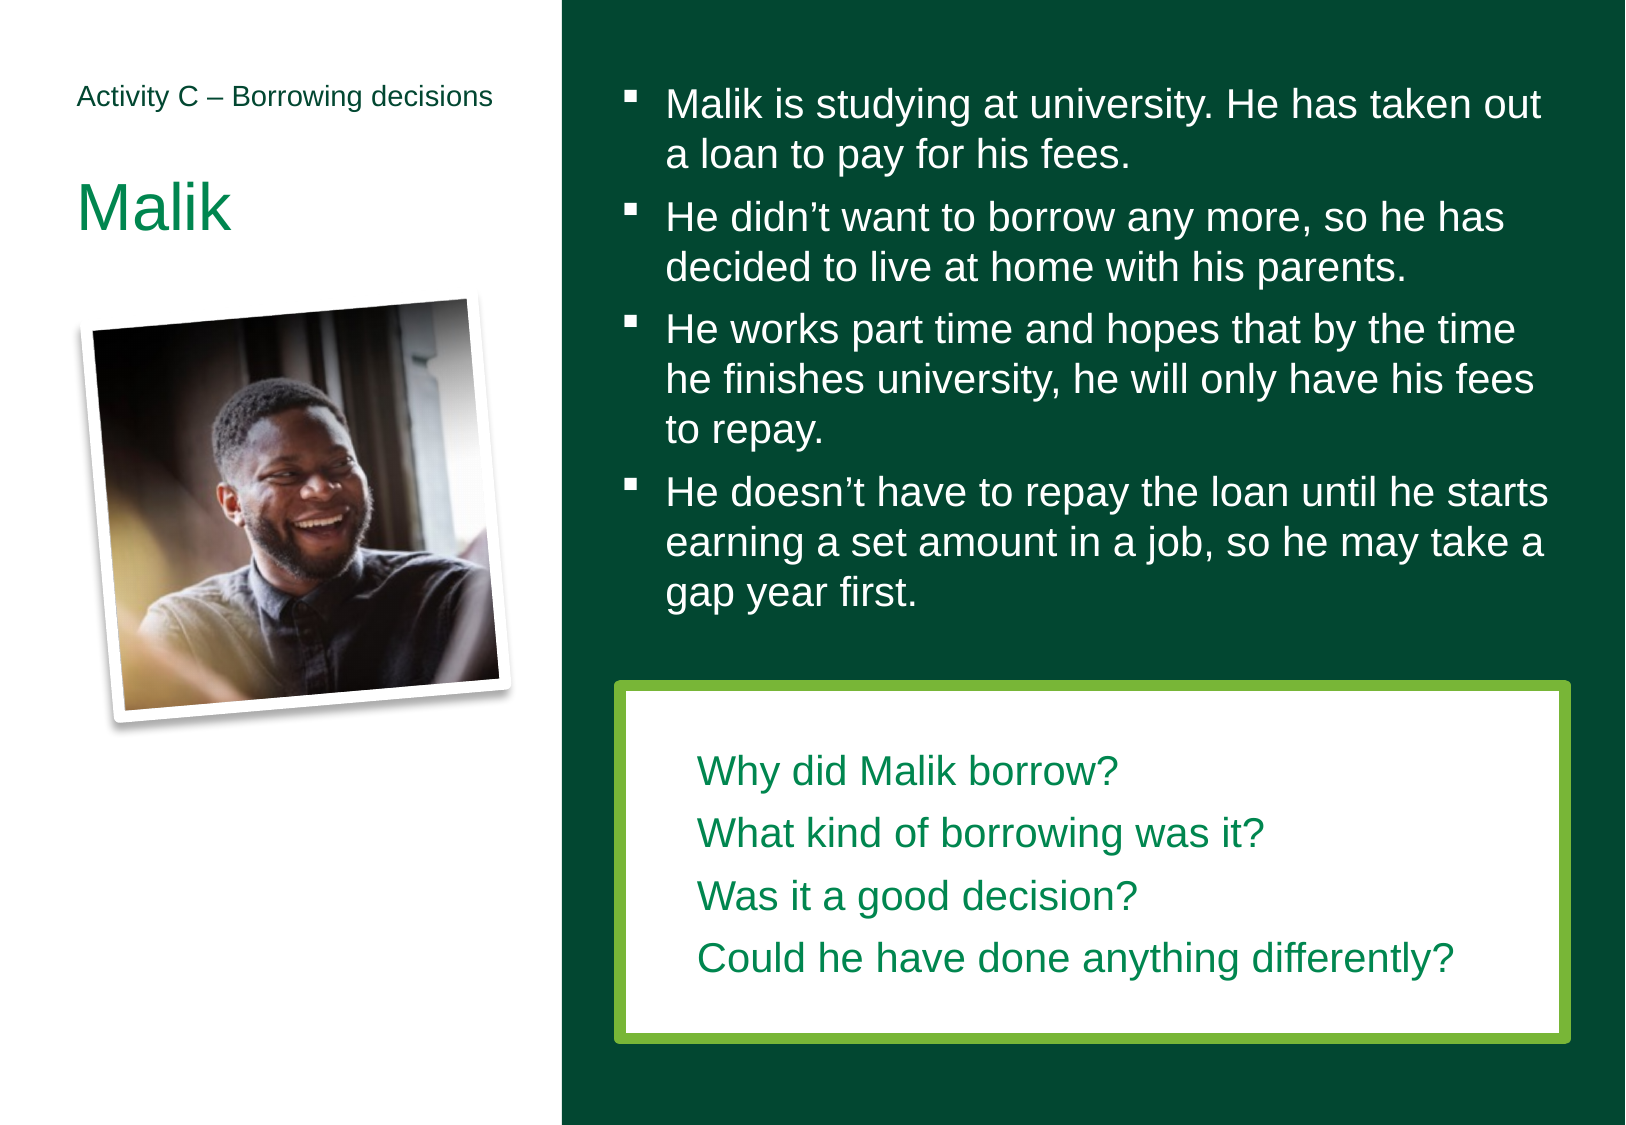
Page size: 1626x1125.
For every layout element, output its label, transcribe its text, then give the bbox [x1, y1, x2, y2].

text_box Why did Malik borrow? What kind of borrowing was it? Was it a good decision? Could he have done anything differently? [620, 685, 1565, 1039]
text_box Malik is studying at university. He has taken out a loan to pay for his fees. He didn’t want to borrow any more, so he has decided to live at home with his parents. He works part time and hopes that by the time he finishes university, he will only have his fees to repay. He doesn’t have to repay the loan until he starts earning a set amount in a job, so he may take a gap year first. [561, 0, 1625, 1125]
picture [93, 299, 499, 710]
title Activity C – Borrowing decisions Malik [76, 76, 561, 275]
